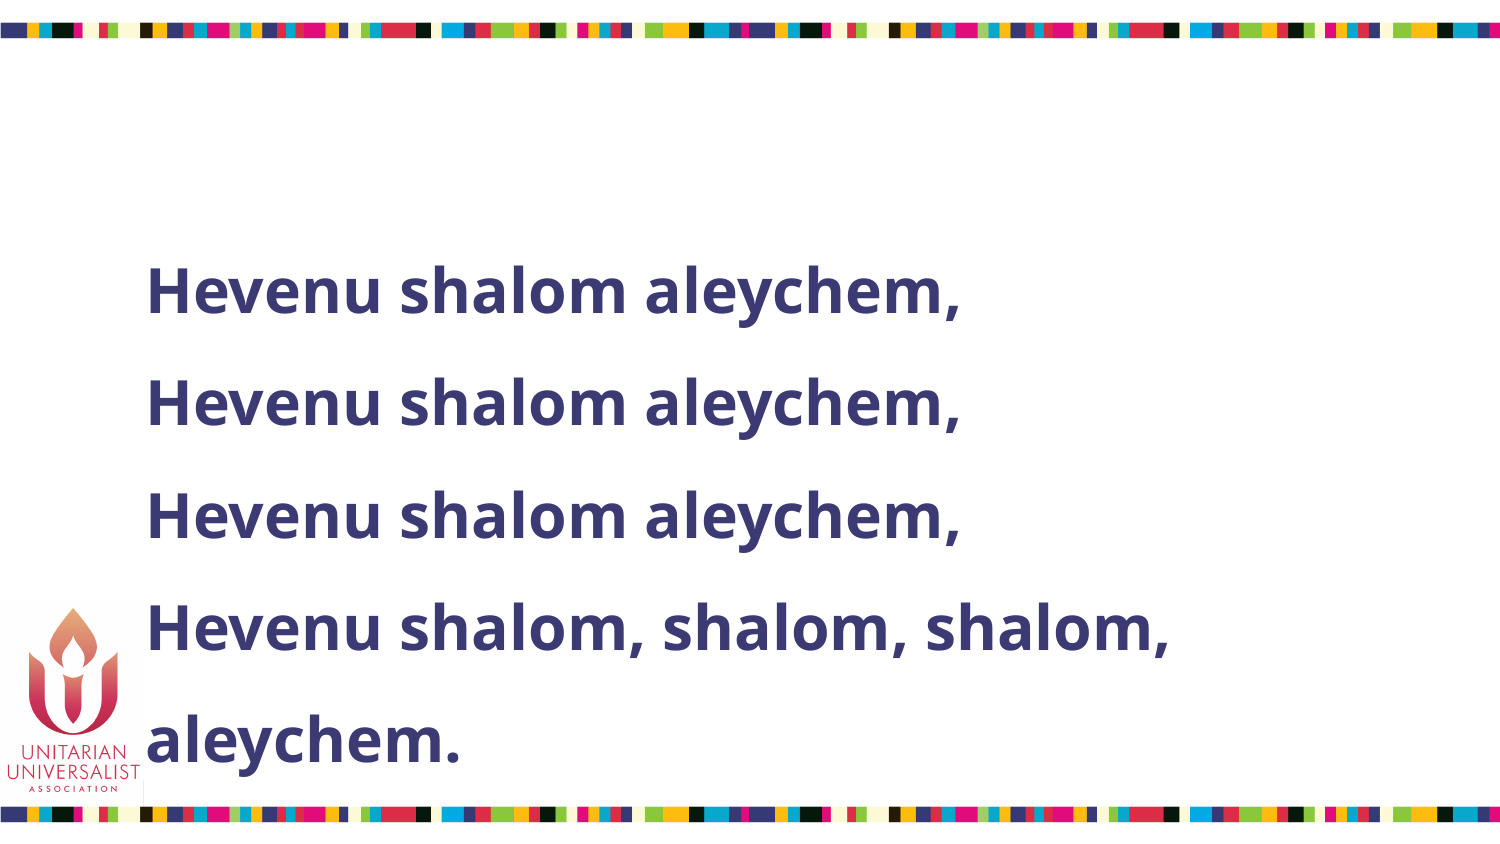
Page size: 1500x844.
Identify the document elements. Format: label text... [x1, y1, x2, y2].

text_box Hevenu shalom aleychem, Hevenu shalom aleychem, Hevenu shalom aleychem, Hevenu shalom, shalom, shalom, aleychem. [130, 198, 1500, 791]
picture [0, 22, 1500, 40]
picture [0, 600, 1500, 824]
